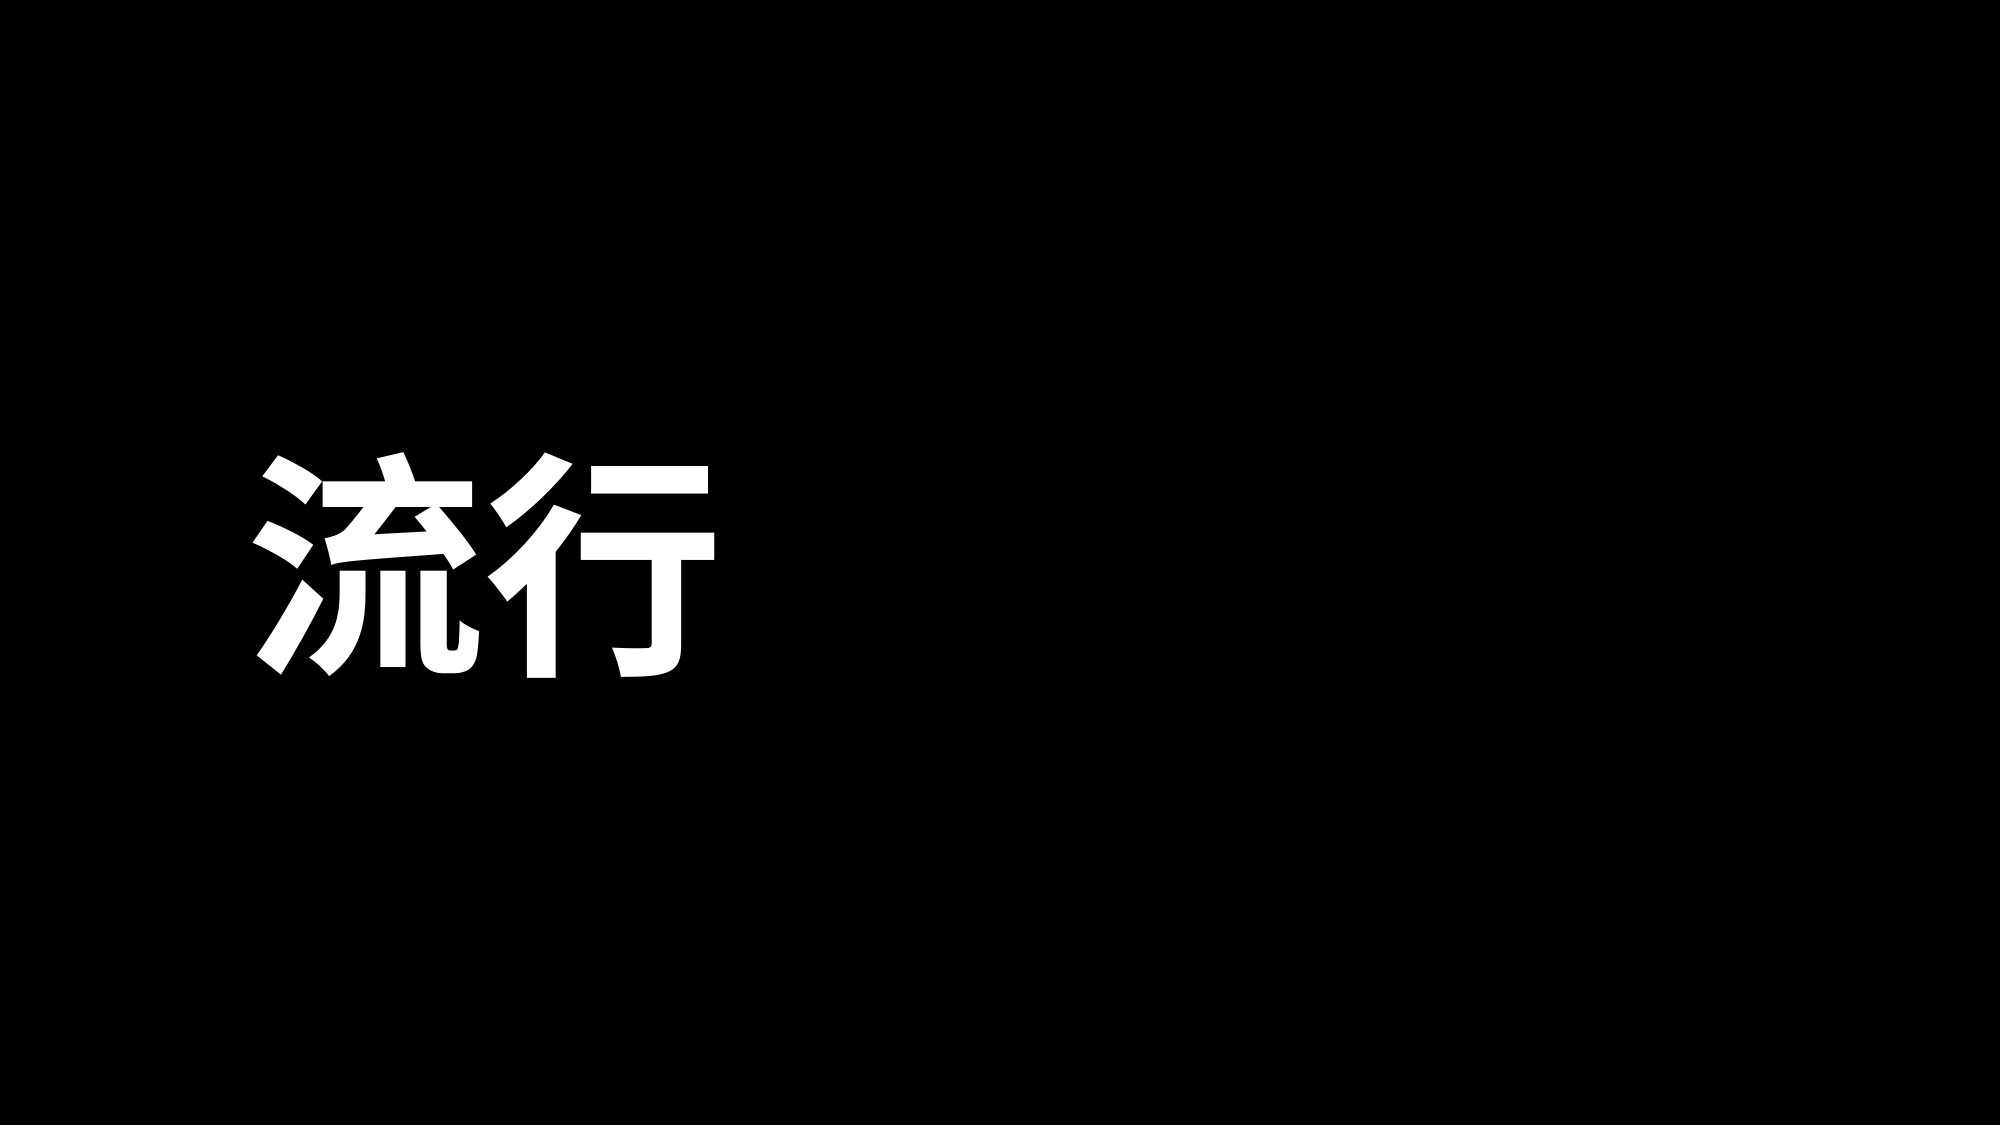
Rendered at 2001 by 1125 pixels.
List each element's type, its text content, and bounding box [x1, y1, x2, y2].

text_box 流行 [165, 409, 805, 712]
